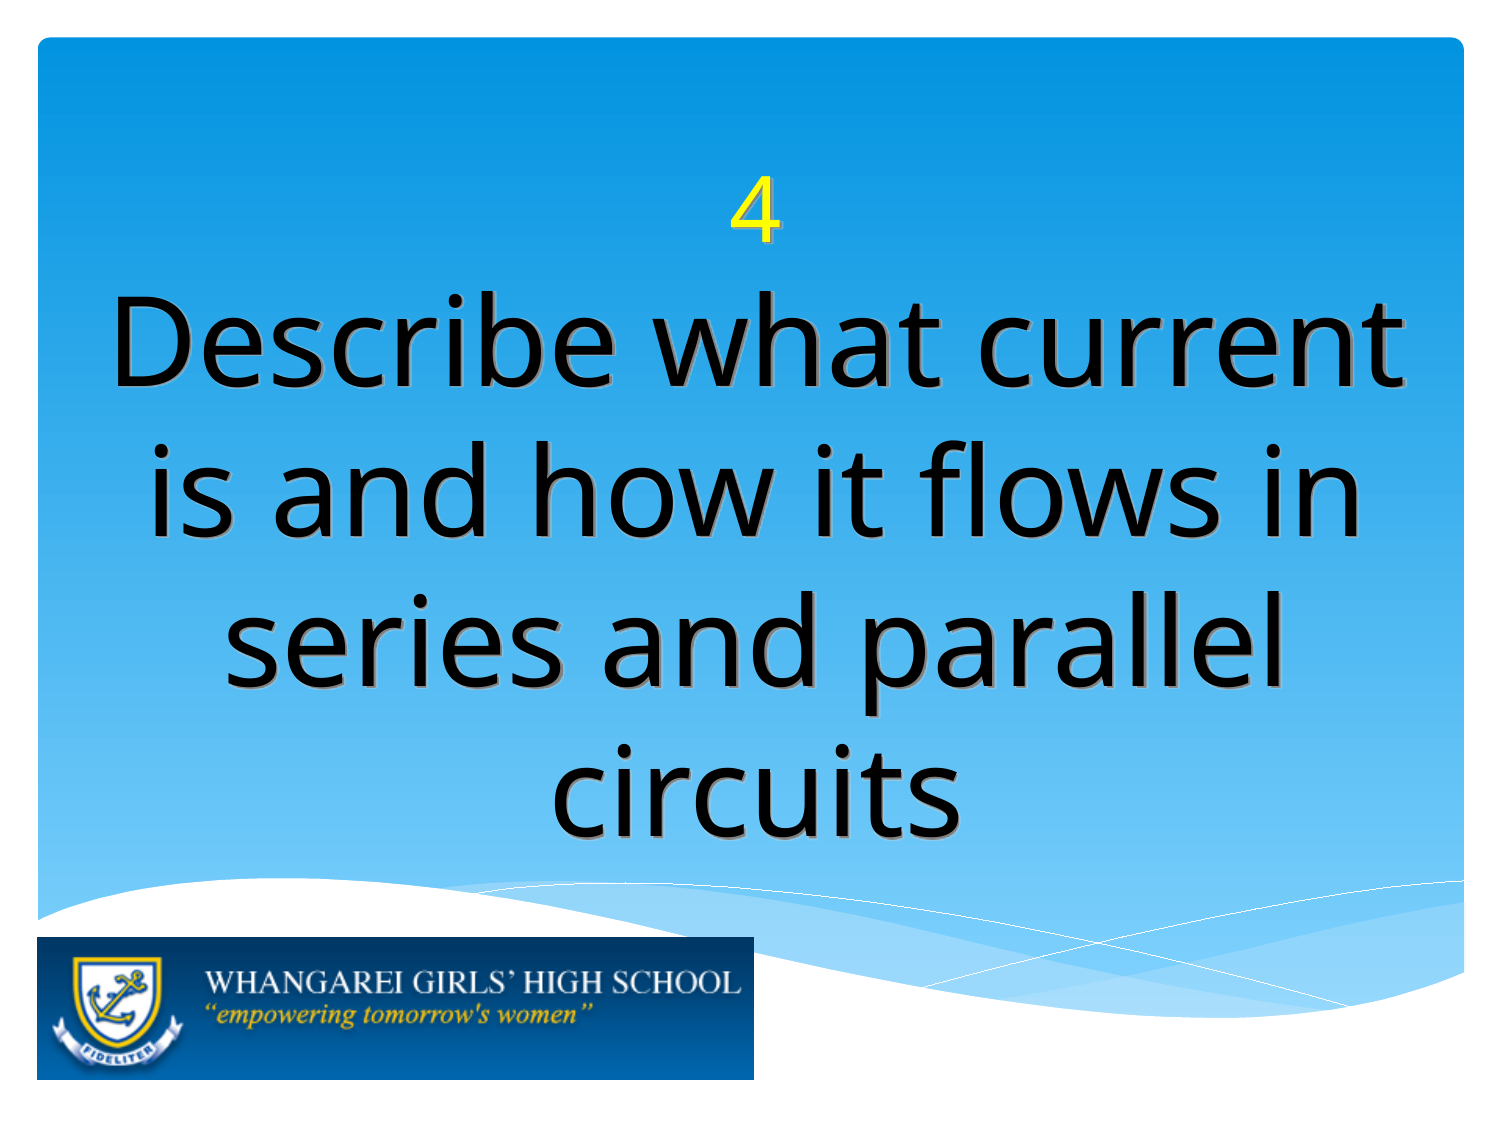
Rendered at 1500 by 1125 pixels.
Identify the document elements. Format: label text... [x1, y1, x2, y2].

text_box 4 Describe what current is and how it flows in series and parallel circuits [74, 99, 1438, 913]
picture [37, 937, 754, 1080]
